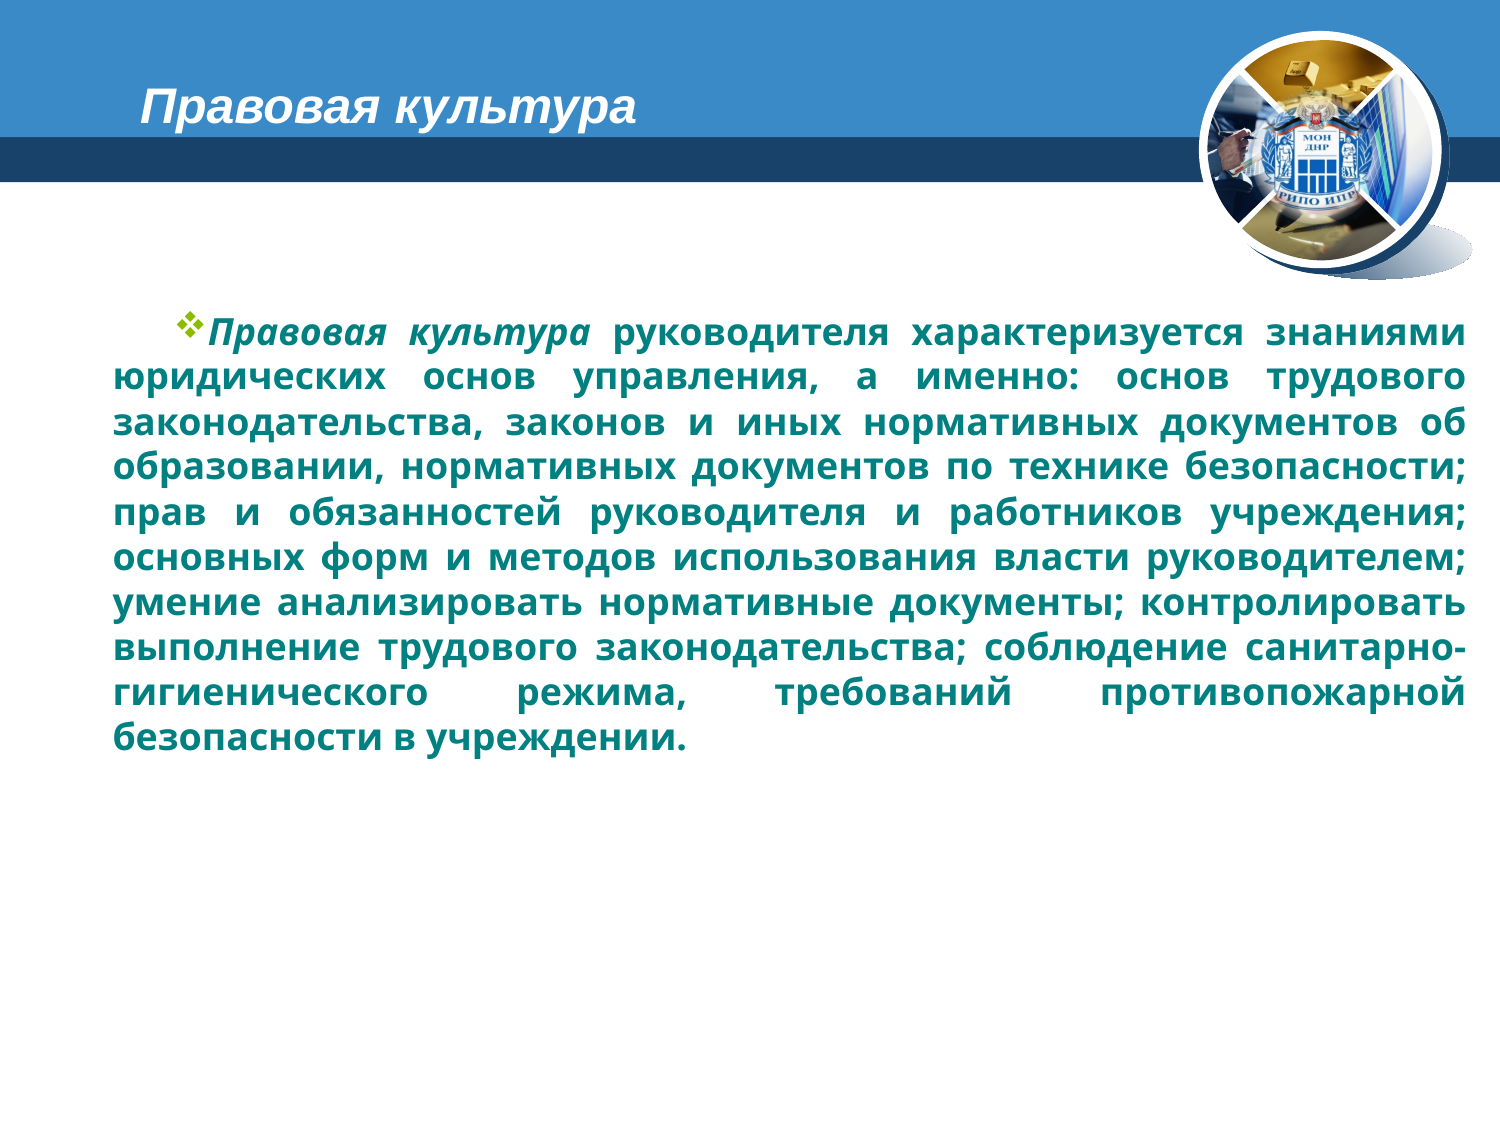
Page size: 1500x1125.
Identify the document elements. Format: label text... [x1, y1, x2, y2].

picture [1207, 40, 1433, 261]
list Правовая культура руководителя характеризуется знаниями юридических основ управления, а именно: основ трудового законодательства, законов и иных нормативных документов об образовании, нормативных документов по технике безопасности; прав и обязанностей руководителя и работников учреждения; основных форм и методов использования власти руководителем; умение анализировать нормативные документы; контролировать выполнение трудового законодательства; соблюдение санитарно-гигиенического режима, требований противопожарной безопасности в учреждении. [41, 299, 1483, 1064]
text_box Правовая культура [53, 66, 739, 202]
